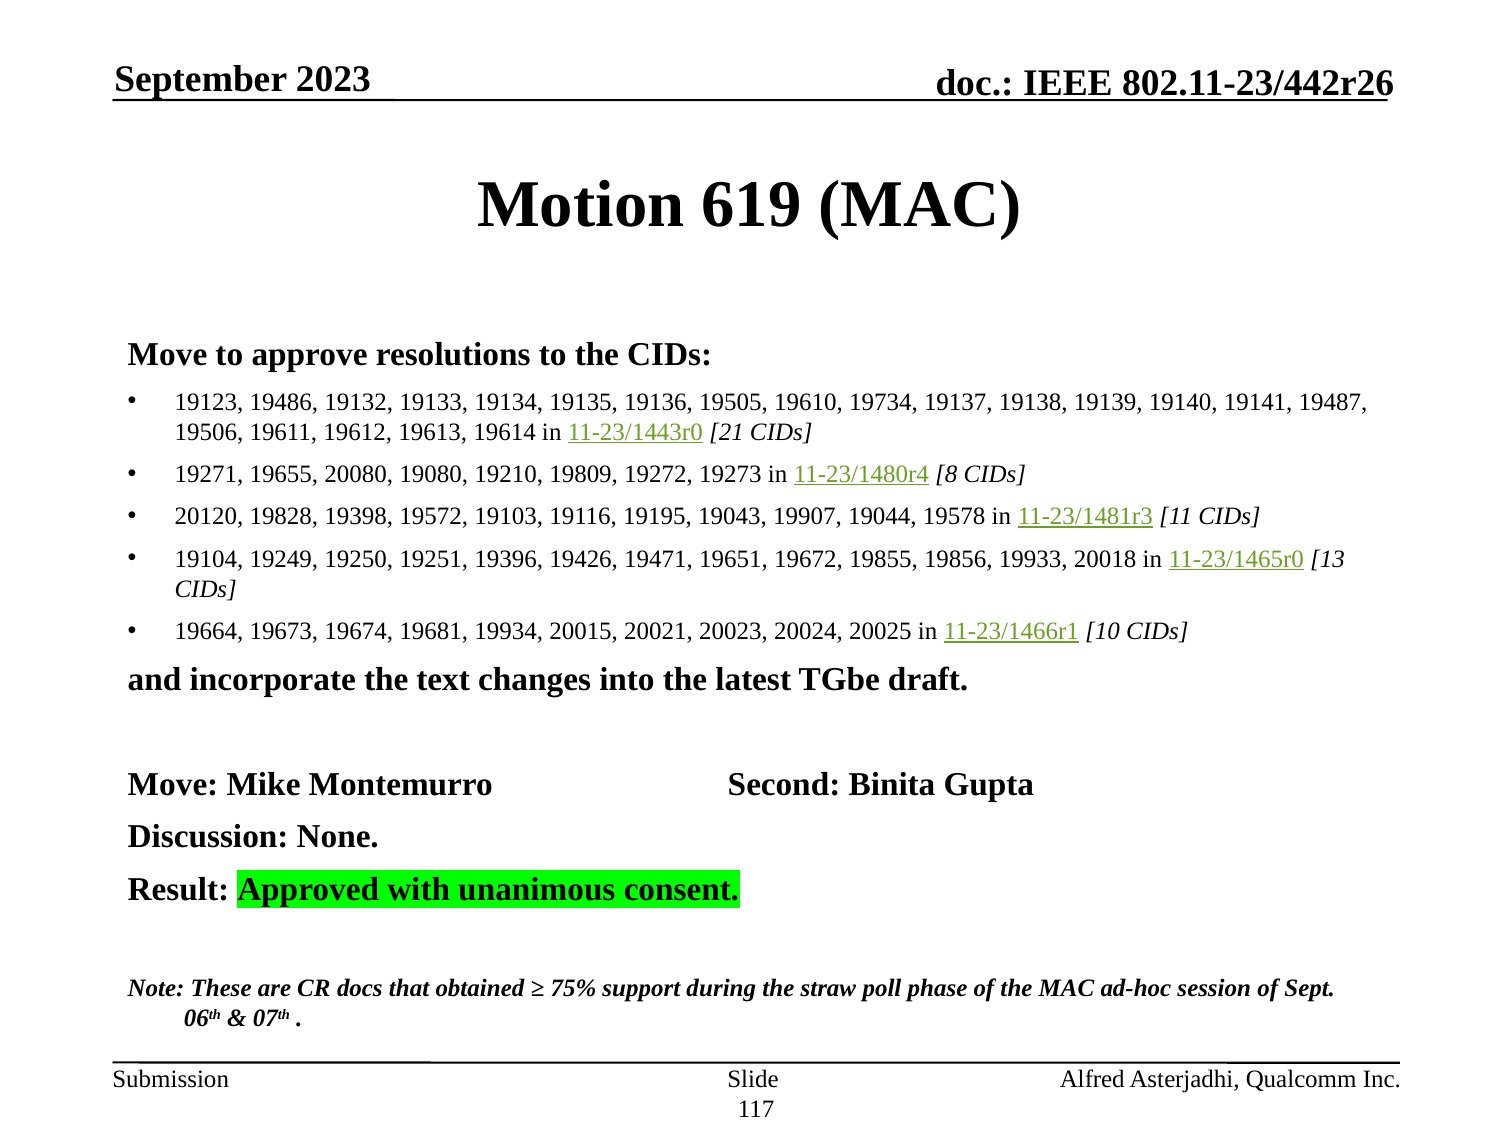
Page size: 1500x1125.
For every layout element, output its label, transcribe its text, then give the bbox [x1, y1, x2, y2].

title Motion 619 (MAC) [112, 112, 1388, 288]
footer Alfred Asterjadhi, Qualcomm Inc. [878, 1061, 1402, 1093]
slide_number Slide 117 [712, 1061, 800, 1123]
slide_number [114, 54, 423, 100]
list Move to approve resolutions to the CIDs: 19123, 19486, 19132, 19133, 19134, 19135, 19136, 19505, 19610, 19734, 19137, 19138, 19139, 19140, 19141, 19487, 19506, 19611, 19612, 19613, 19614 in 11-23/1443r0 [21 CIDs] 19271, 19655, 20080, 19080, 19210, 19809, 19272, 19273 in 11-23/1480r4 [8 CIDs] 20120, 19828, 19398, 19572, 19103, 19116, 19195, 19043, 19907, 19044, 19578 in 11-23/1481r3 [11 CIDs] 19104, 19249, 19250, 19251, 19396, 19426, 19471, 19651, 19672, 19855, 19856, 19933, 20018 in 11-23/1465r0 [13 CIDs] 19664, 19673, 19674, 19681, 19934, 20015, 20021, 20023, 20024, 20025 in 11-23/1466r1 [10 CIDs] and incorporate the text changes into the latest TGbe draft. Move: Mike Montemurro Second: Binita Gupta Discussion: None. Result: Approved with unanimous consent. Note: These are CR docs that obtained ≥ 75% support during the straw poll phase of the MAC ad-hoc session of Sept. 06th & 07th . [112, 324, 1388, 1063]
